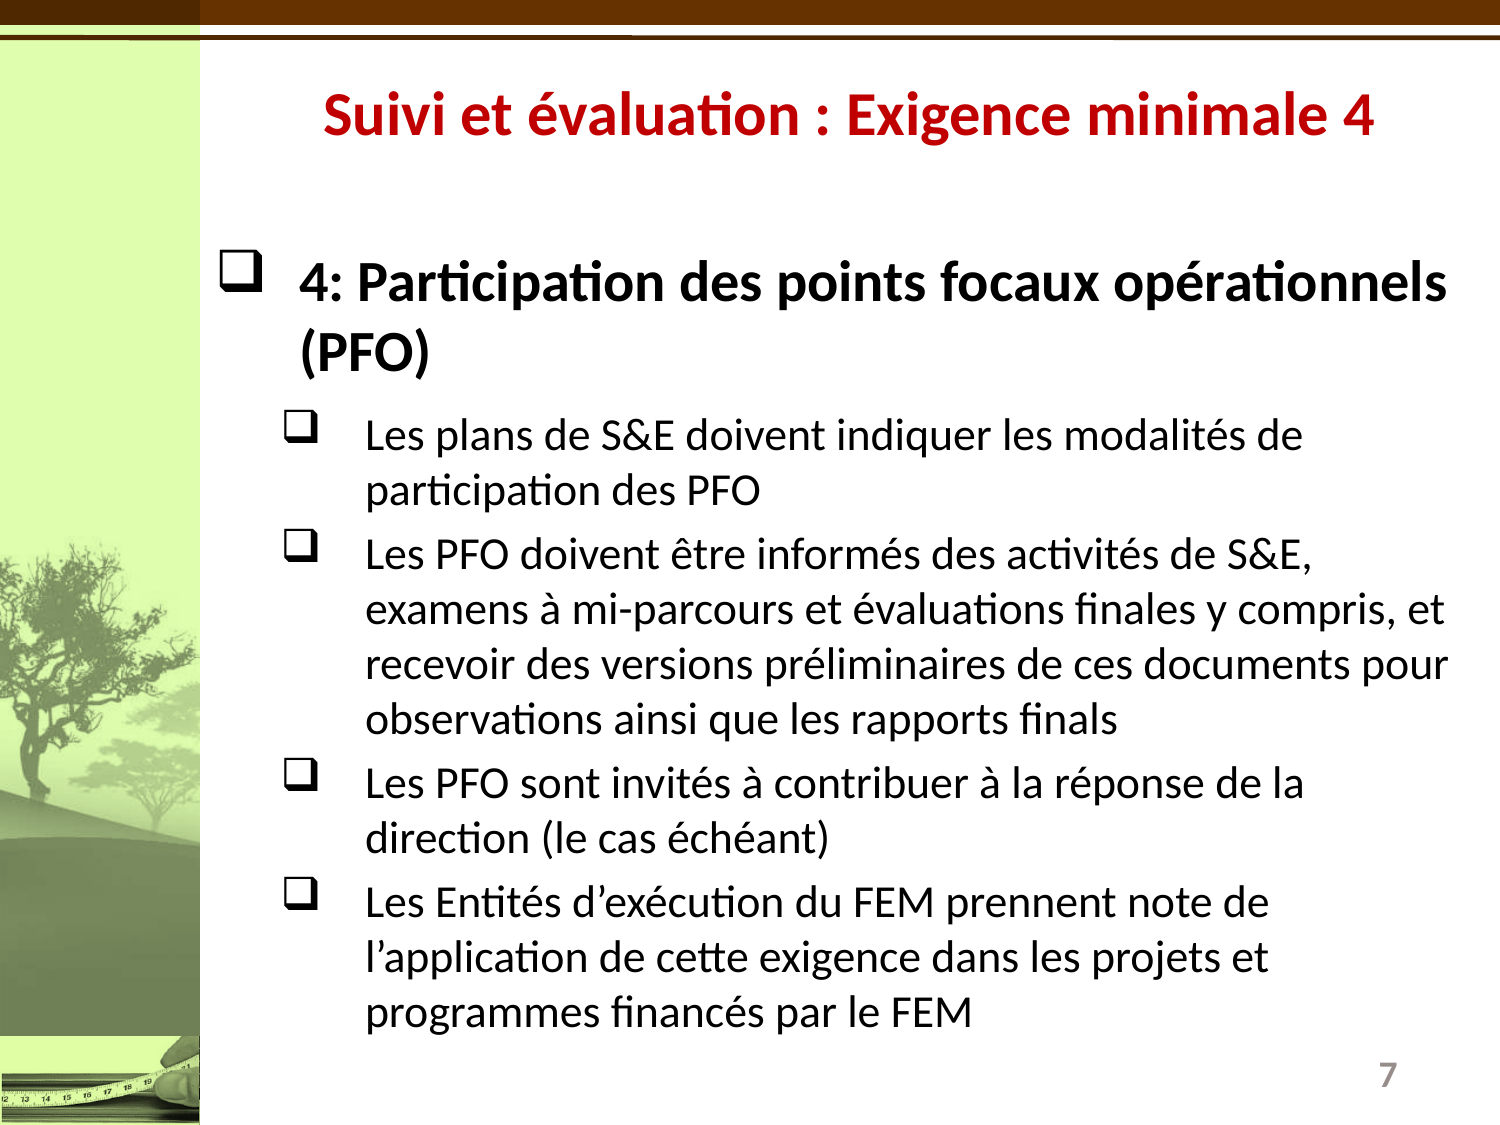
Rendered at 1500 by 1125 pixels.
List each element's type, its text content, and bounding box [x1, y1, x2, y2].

picture [0, 1036, 199, 1125]
slide_number 7 [1074, 1042, 1413, 1103]
list 4: Participation des points focaux opérationnels (PFO) Les plans de S&E doivent indiquer les modalités de participation des PFO Les PFO doivent être informés des activités de S&E, examens à mi-parcours et évaluations finales y compris, et recevoir des versions préliminaires de ces documents pour observations ainsi que les rapports finals Les PFO sont invités à contribuer à la réponse de la direction (le cas échéant) Les Entités d’exécution du FEM prennent note de l’application de cette exigence dans les projets et programmes financés par le FEM [199, 235, 1476, 1125]
title Suivi et évaluation : Exigence minimale 4 [199, 44, 1500, 176]
